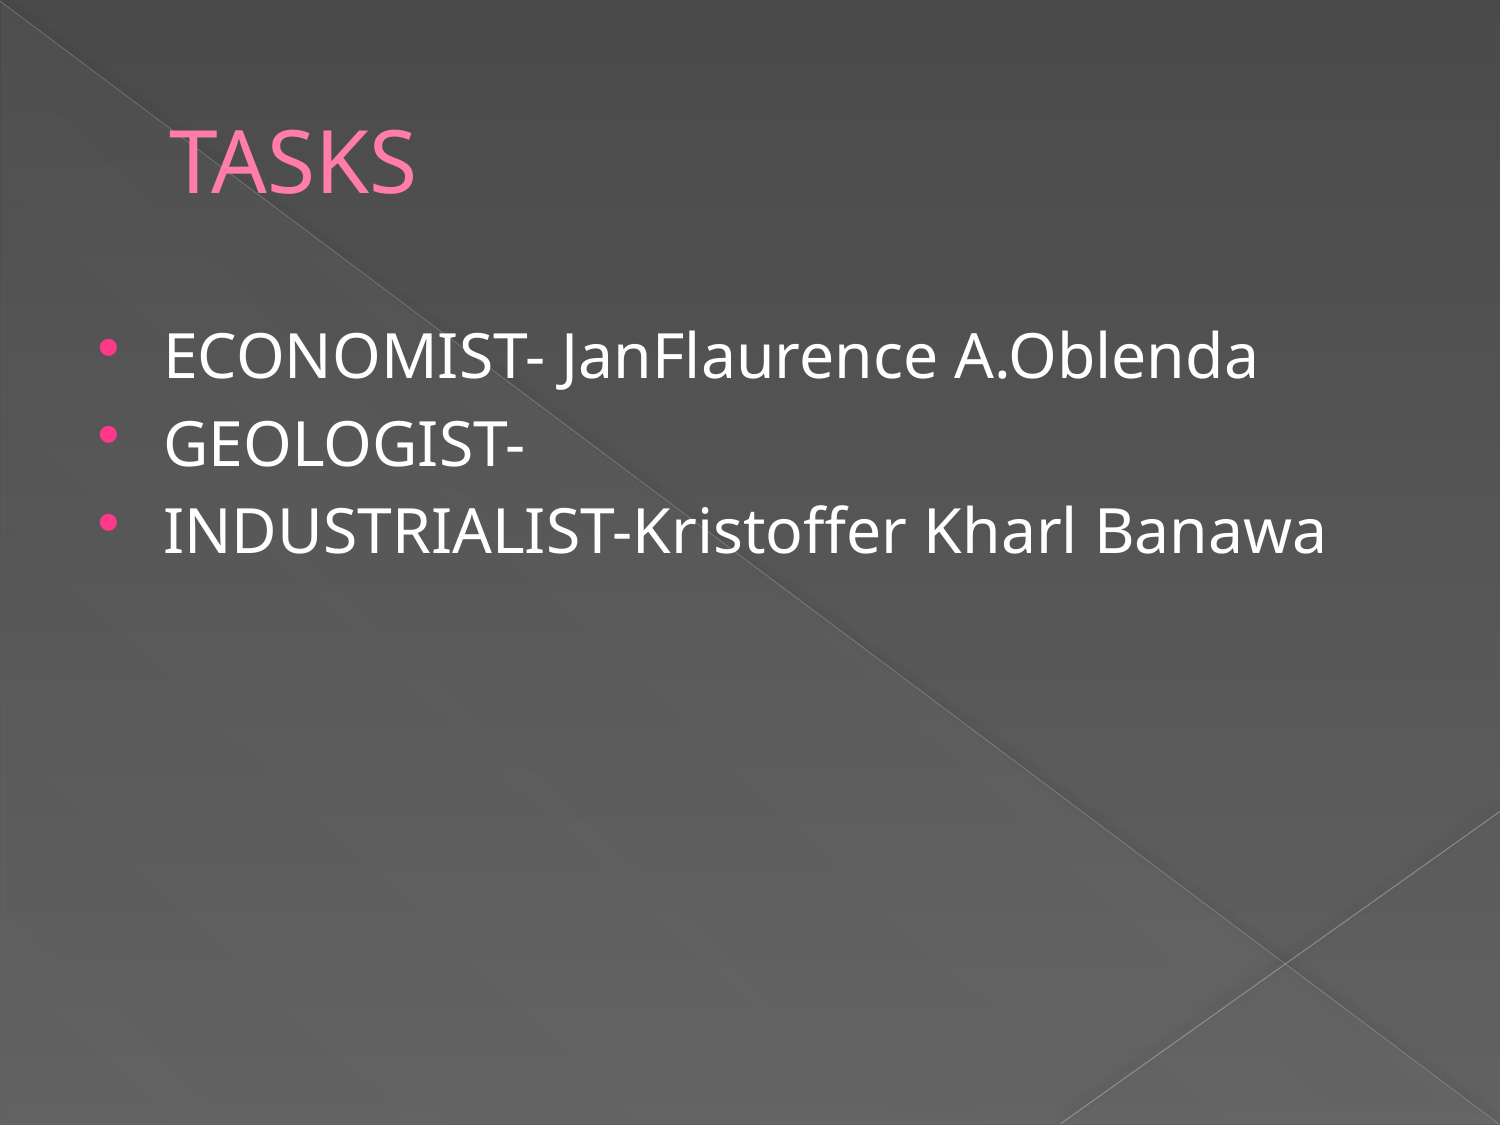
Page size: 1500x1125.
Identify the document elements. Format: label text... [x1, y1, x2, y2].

title TASKS [75, 43, 1425, 274]
list ECONOMIST- JanFlaurence A.Oblenda GEOLOGIST- INDUSTRIALIST-Kristoffer Kharl Banawa [75, 308, 1425, 1059]
